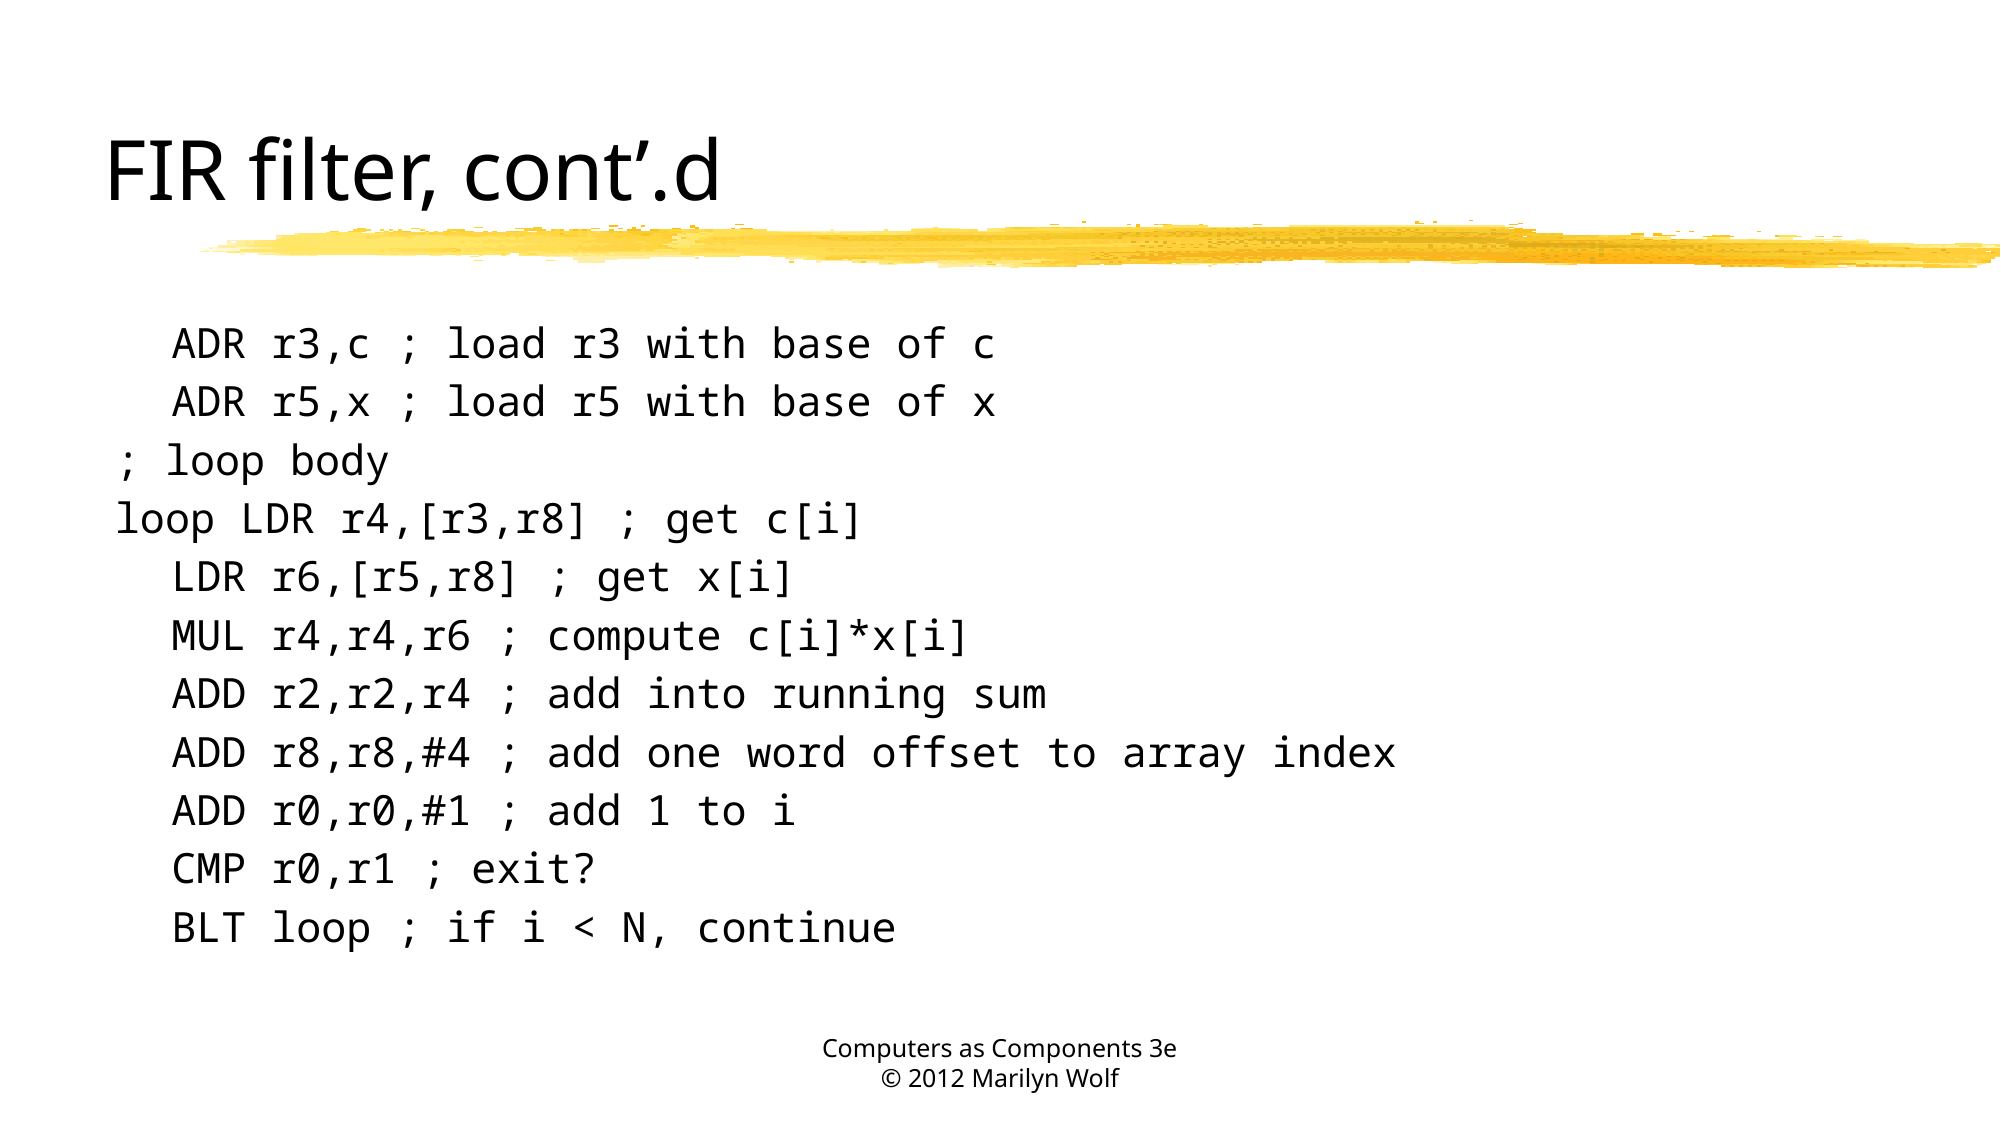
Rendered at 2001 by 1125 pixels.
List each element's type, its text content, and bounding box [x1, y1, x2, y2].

list ADR r3,c ; load r3 with base of c ADR r5,x ; load r5 with base of x ; loop body loop LDR r4,[r3,r8] ; get c[i] LDR r6,[r5,r8] ; get x[i] MUL r4,r4,r6 ; compute c[i]*x[i] ADD r2,r2,r4 ; add into running sum ADD r8,r8,#4 ; add one word offset to array index ADD r0,r0,#1 ; add 1 to i CMP r0,r1 ; exit? BLT loop ; if i < N, continue [99, 309, 1890, 994]
picture [200, 215, 2000, 279]
title FIR filter, cont’.d [88, 37, 1790, 226]
